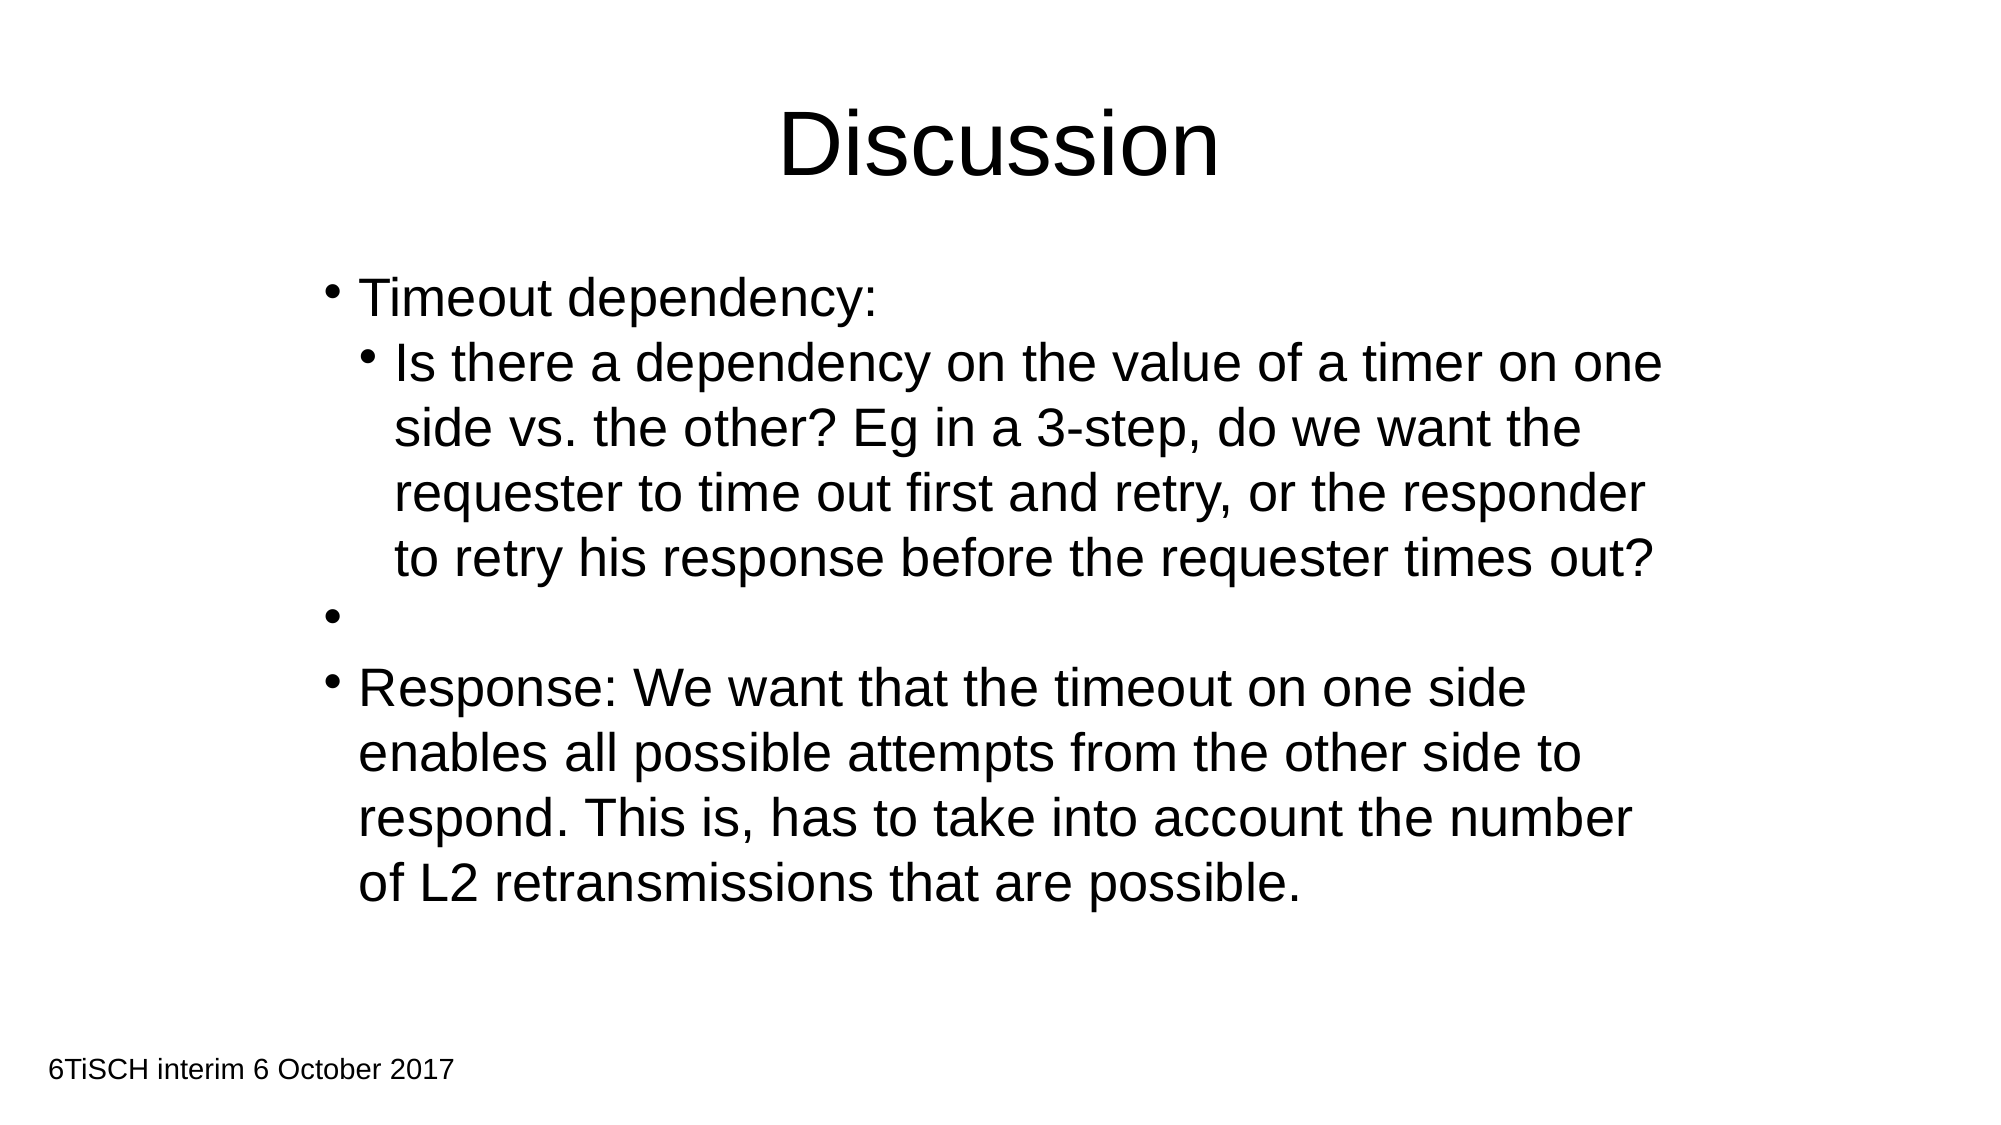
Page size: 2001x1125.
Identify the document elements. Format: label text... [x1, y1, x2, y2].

text_box Discussion [324, 45, 1675, 233]
text_box Timeout dependency: Is there a dependency on the value of a timer on one side vs. the other? Eg in a 3-step, do we want the requester to time out first and retry, or the responder to retry his response before the requester times out? Response: We want that the timeout on one side enables all possible attempts from the other side to respond. This is, has to take into account the number of L2 retransmissions that are possible. [308, 254, 1705, 1080]
